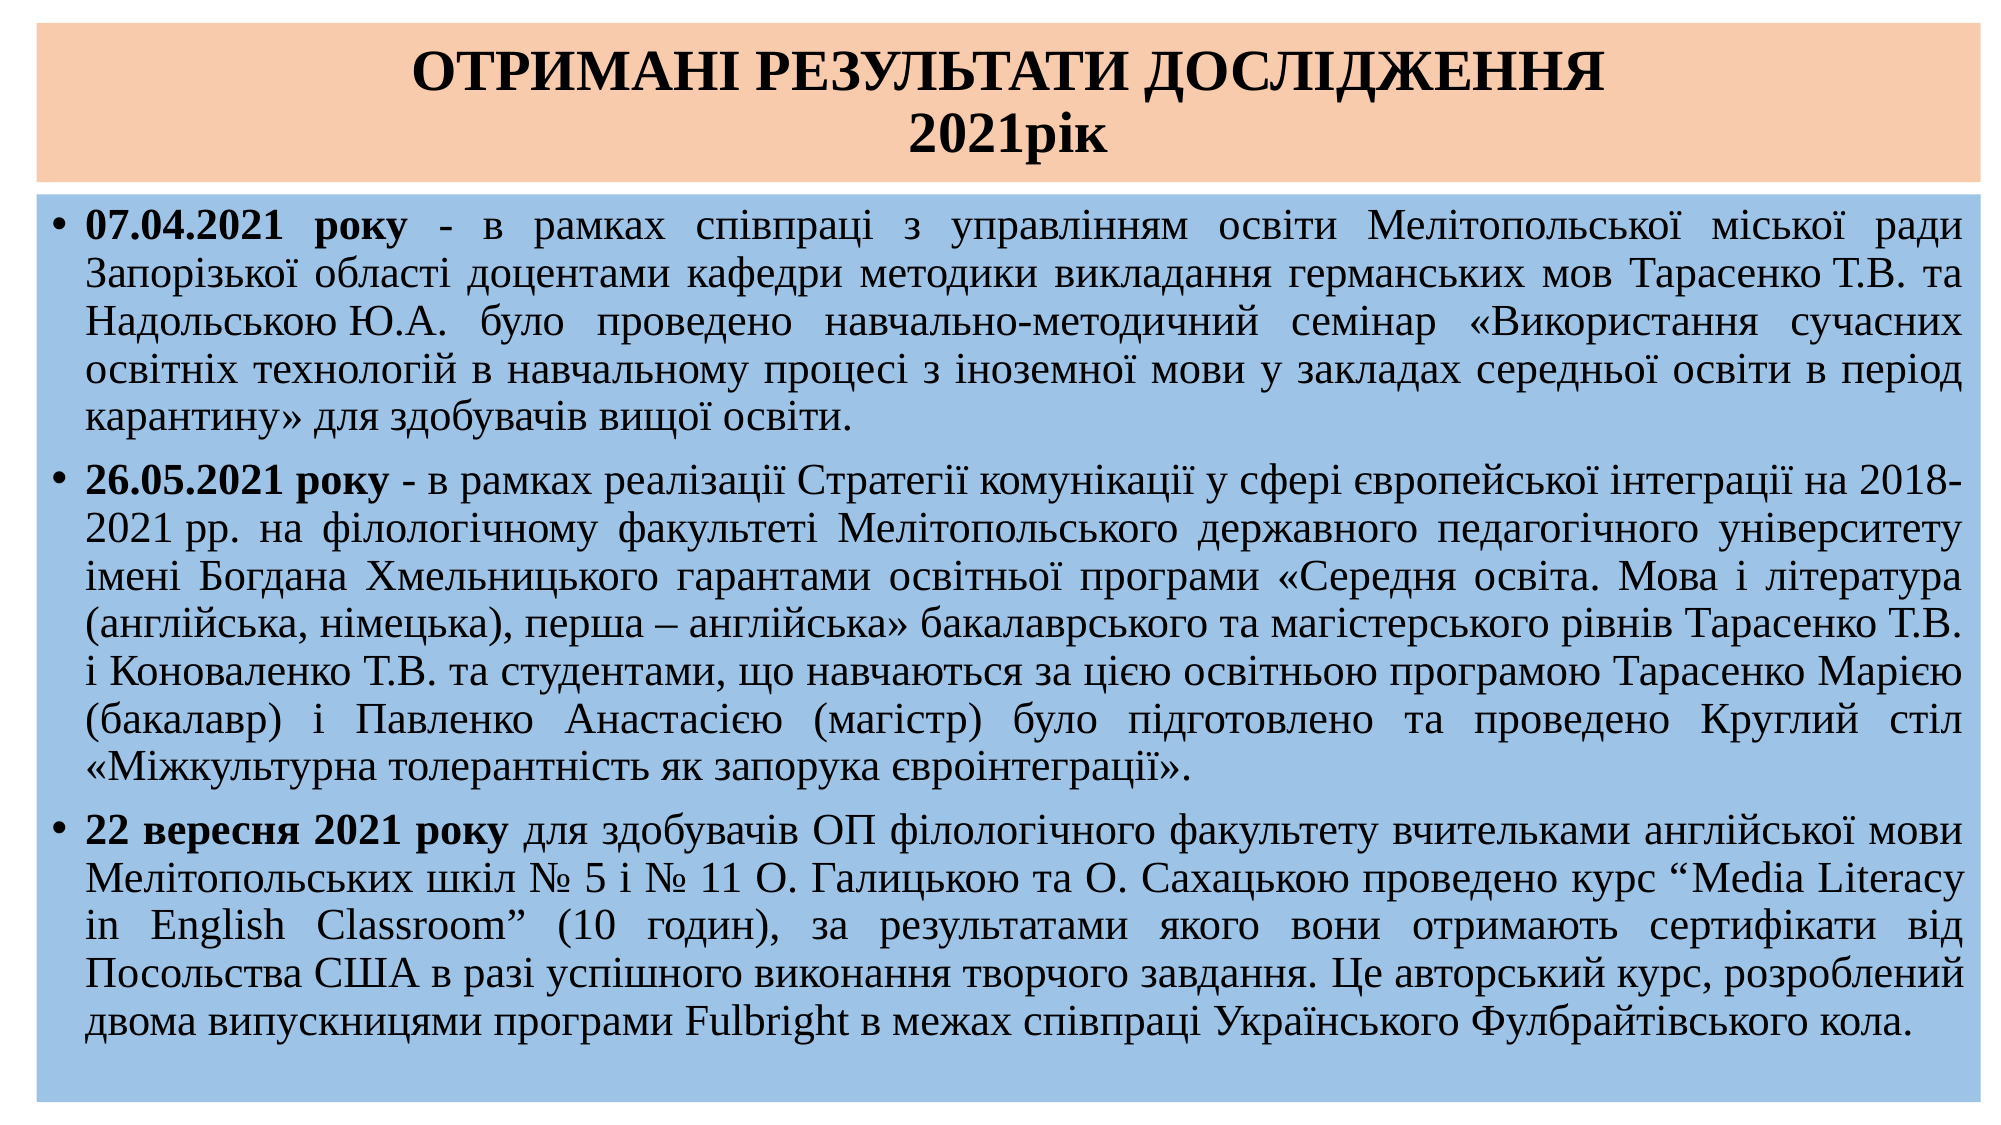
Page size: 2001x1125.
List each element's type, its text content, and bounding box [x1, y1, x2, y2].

list 07.04.2021 року - в рамках співпраці з управлінням освіти Мелітопольської міської ради Запорізької області доцентами кафедри методики викладання германських мов Тарасенко Т.В. та Надольською Ю.А. було проведено навчально-методичний семінар «Використання сучасних освітніх технологій в навчальному процесі з іноземної мови у закладах середньої освіти в період карантину» для здобувачів вищої освіти. 26.05.2021 року - в рамках реалізації Стратегії комунікації у сфері європейської інтеграції на 2018-2021 рр. на філологічному факультеті Мелітопольського державного педагогічного університету імені Богдана Хмельницького гарантами освітньої програми «Середня освіта. Мова і література (англійська, німецька), перша – англійська» бакалаврського та магістерського рівнів Тарасенко Т.В. і Коноваленко Т.В. та студентами, що навчаються за цією освітньою програмою Тарасенко Марією (бакалавр) і Павленко Анастасією (магістр) було підготовлено та проведено Круглий стіл «Міжкультурна толерантність як запорука євроінтеграції». 22 вересня 2021 року для здобувачів ОП філологічного факультету вчительками англійської мови Мелітопольських шкіл № 5 і № 11 О. Галицькою та О. Сахацькою проведено курс “Media Literacy in English Classroom” (10 годин), за результатами якого вони отримають сертифікати від Посольства США в разі успішного виконання творчого завдання. Це авторський курс, розроблений двома випускницями програми Fulbright в межах співпраці Українського Фулбрайтівського кола. [36, 194, 1981, 1103]
title ОТРИМАНІ РЕЗУЛЬТАТИ ДОСЛІДЖЕННЯ 2021рік [36, 22, 1981, 183]
